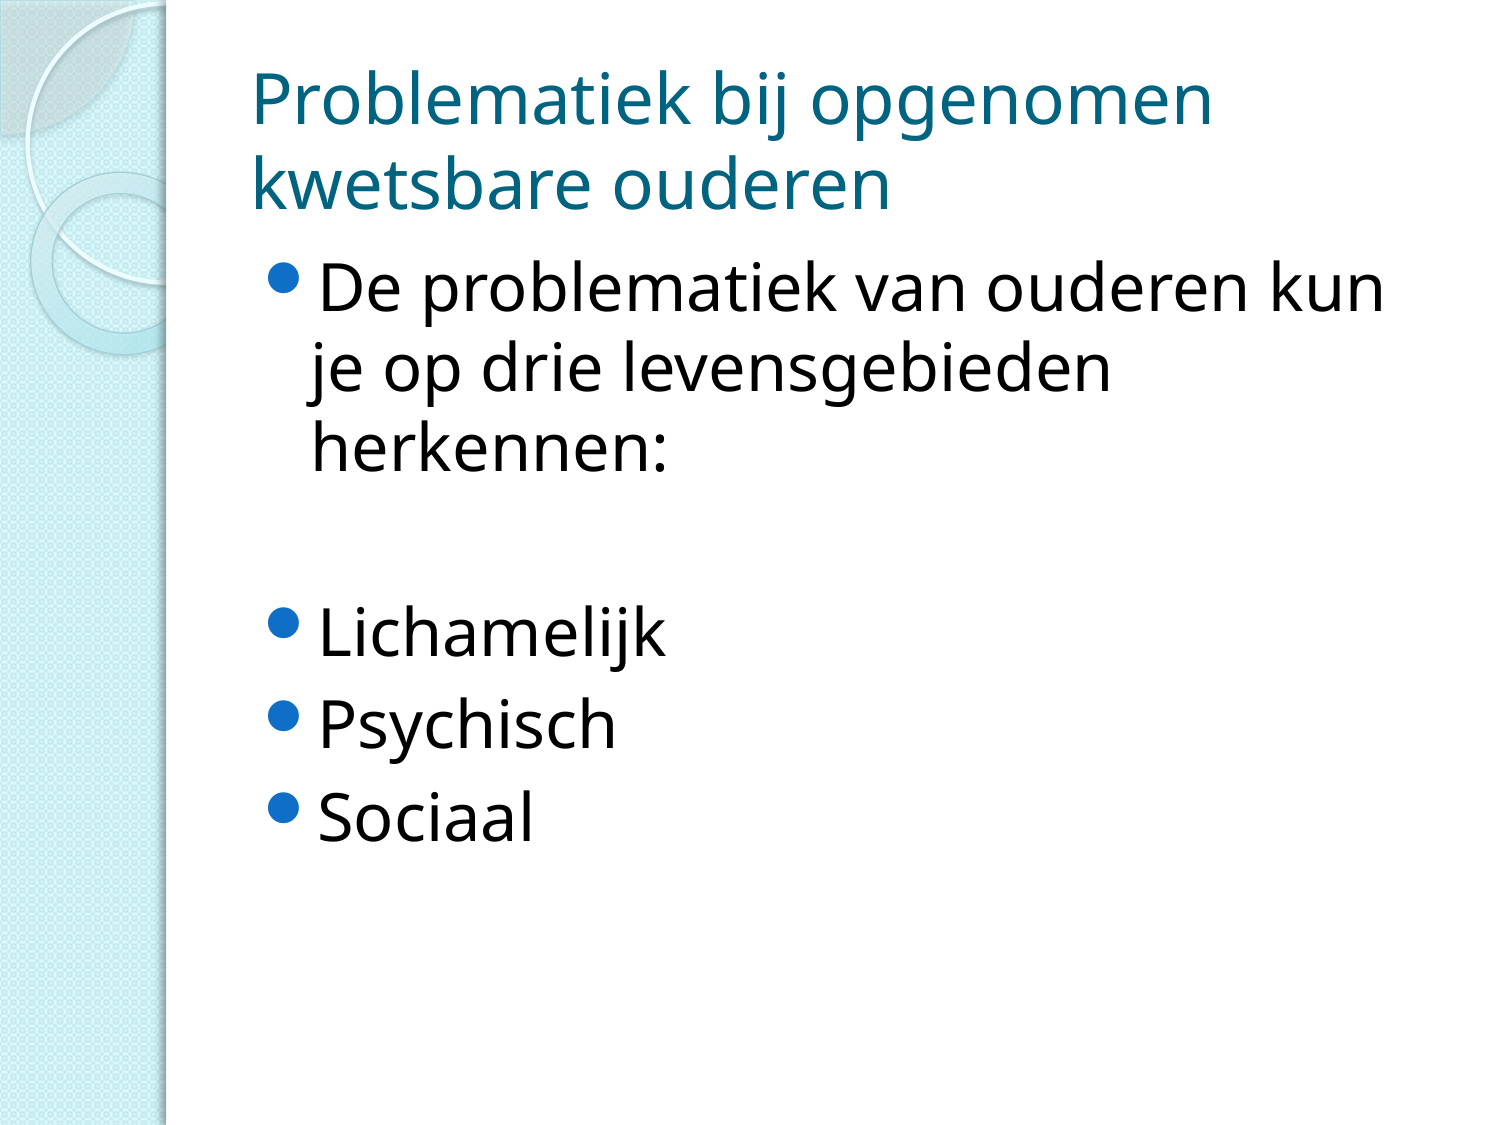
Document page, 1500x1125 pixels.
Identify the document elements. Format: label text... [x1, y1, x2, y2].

title Problematiek bij opgenomen kwetsbare ouderen [235, 45, 1466, 233]
list De problematiek van ouderen kun je op drie levensgebieden herkennen: Lichamelijk Psychisch Sociaal [235, 237, 1466, 1025]
